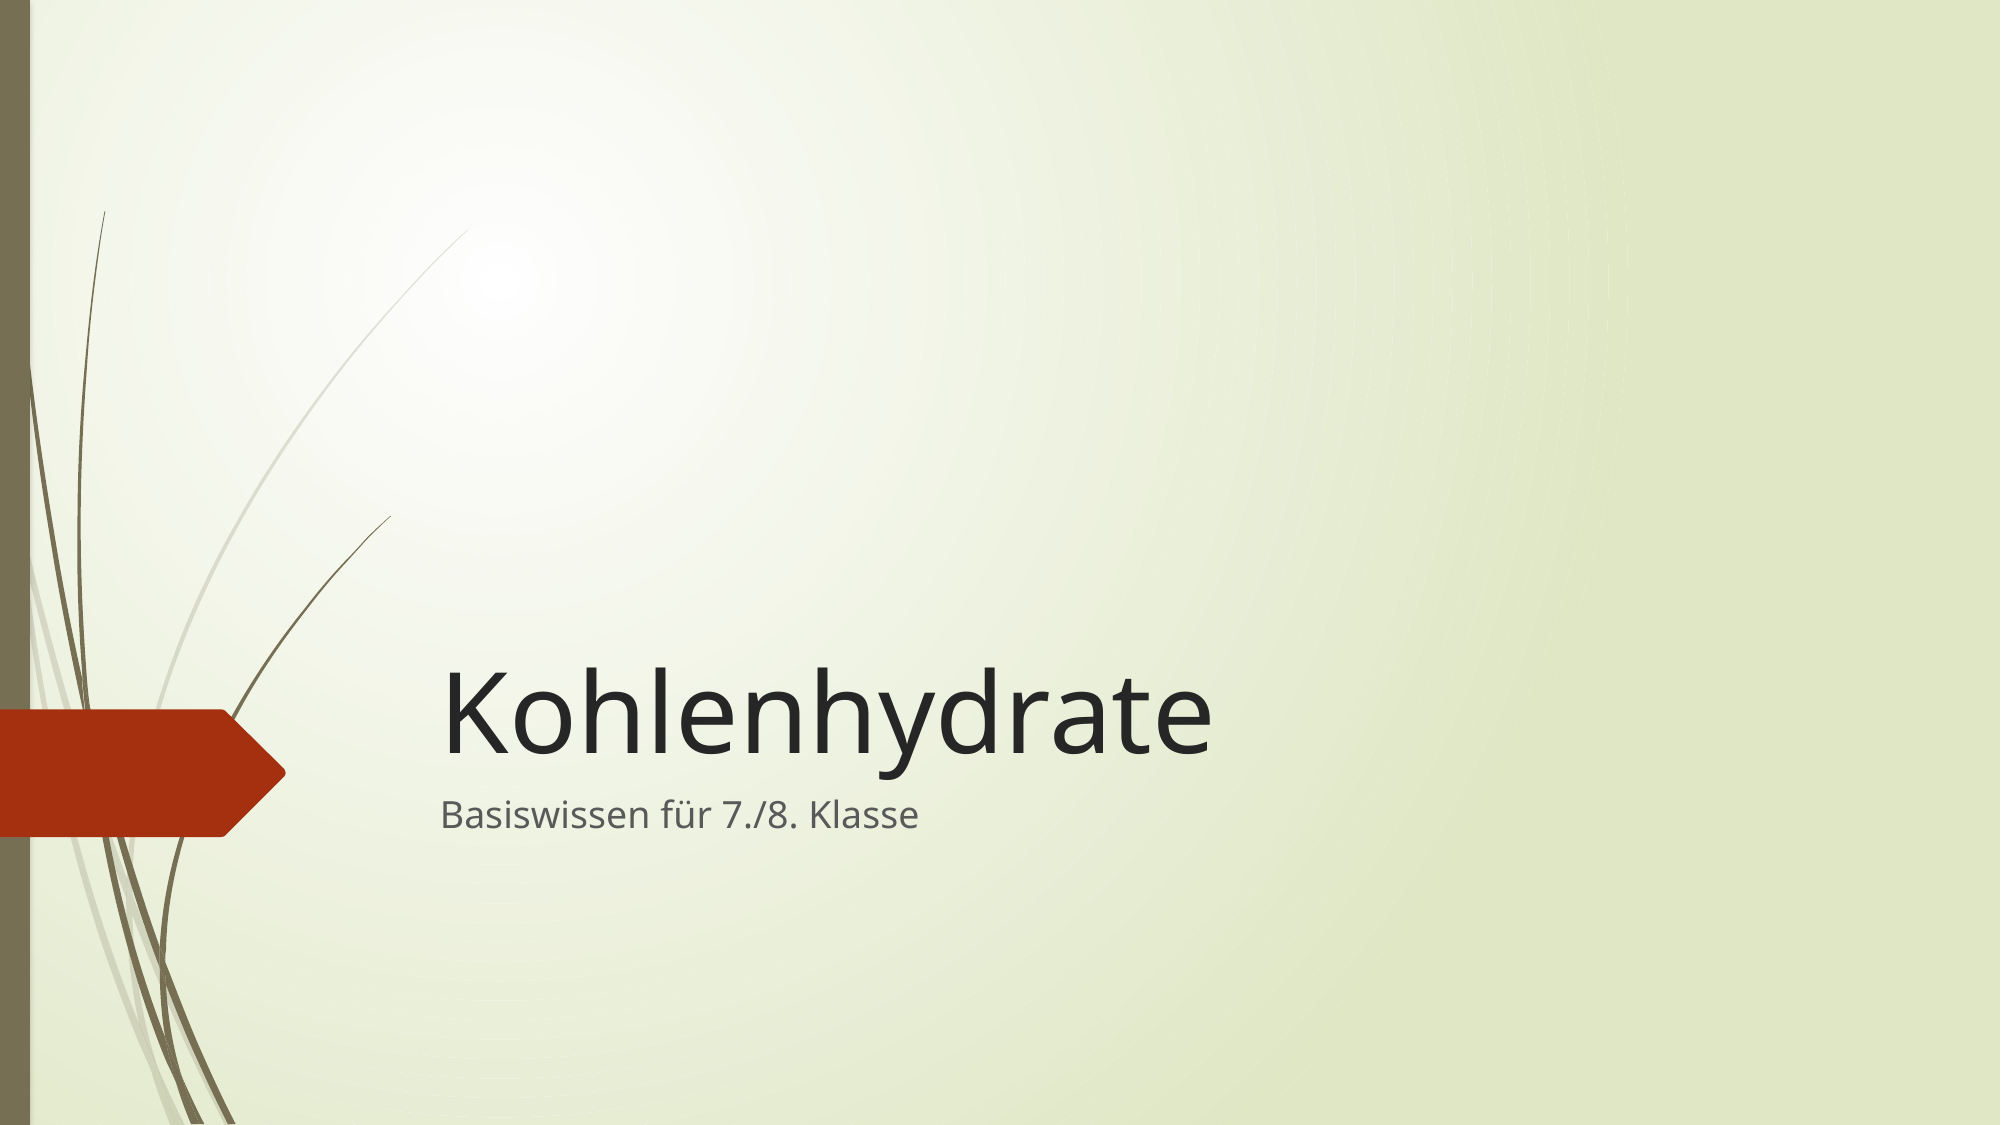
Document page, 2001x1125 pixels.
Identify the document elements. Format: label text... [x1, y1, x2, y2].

title Kohlenhydrate [424, 412, 1888, 783]
subtitle Basiswissen für 7./8. Klasse [424, 783, 1888, 969]
